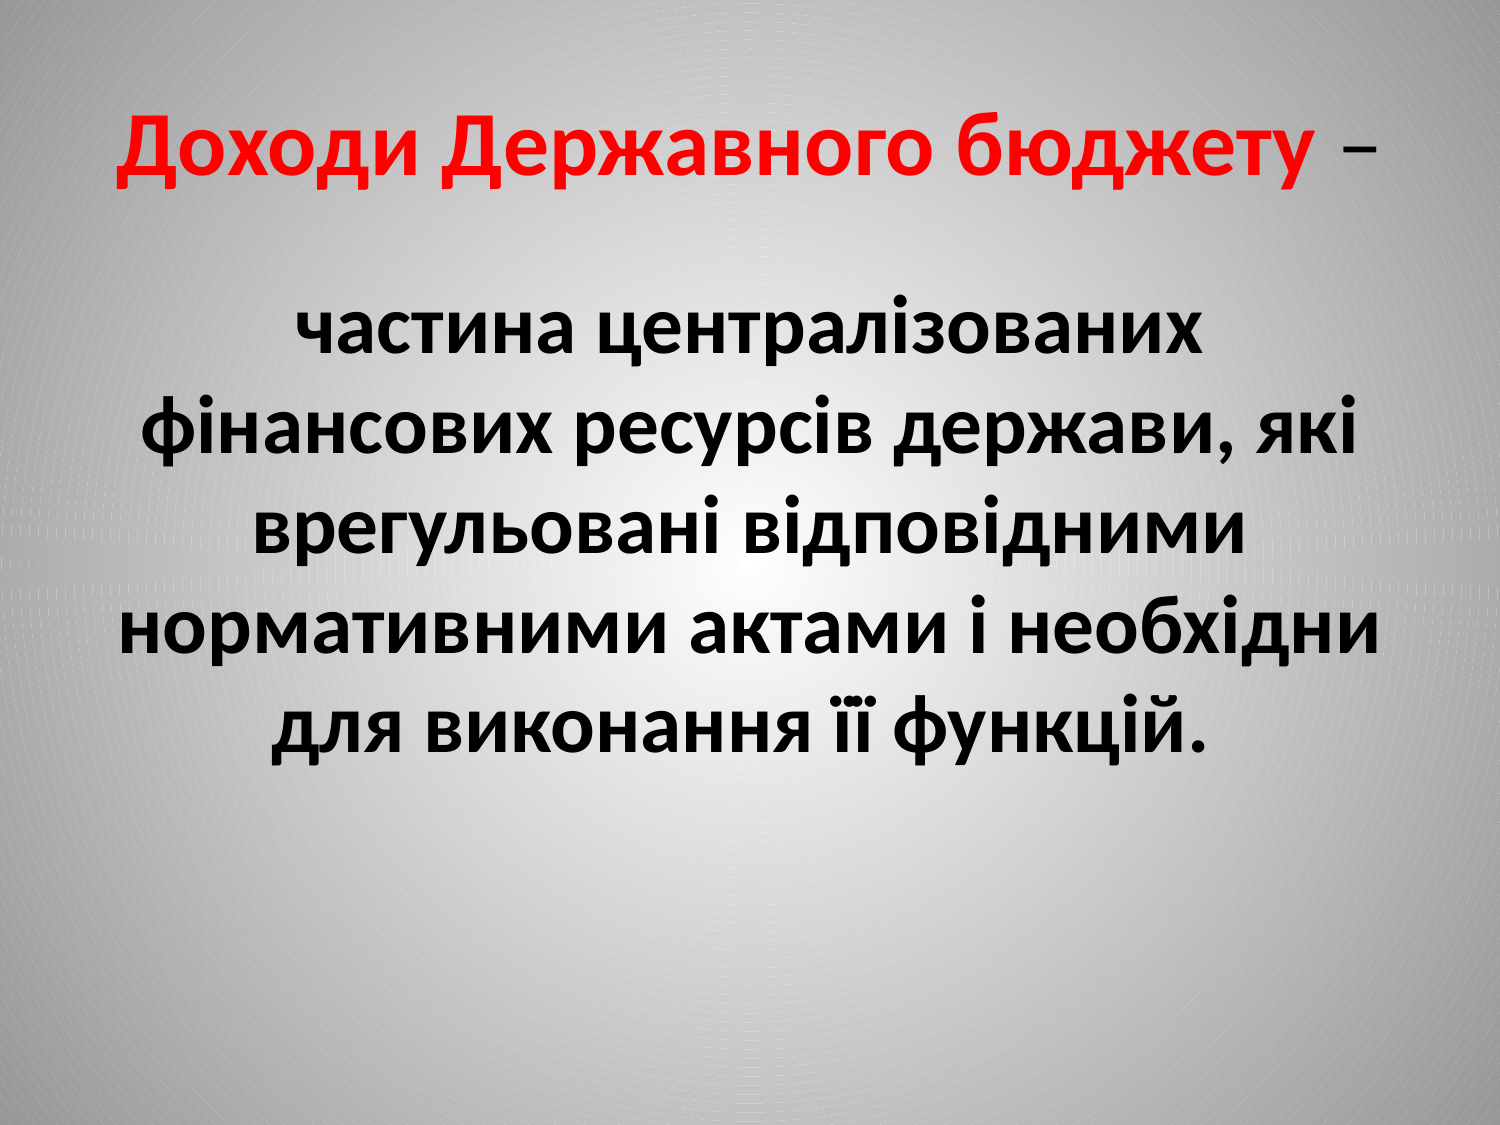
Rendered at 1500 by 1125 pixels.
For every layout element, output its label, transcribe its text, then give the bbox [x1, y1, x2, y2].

title Доходи Державного бюджету – [75, 45, 1425, 233]
list частина централізованих фінансових ресурсів держави, які врегульовані відповідними нормативними актами і необхідни для виконання її функцій. [75, 262, 1425, 1005]
